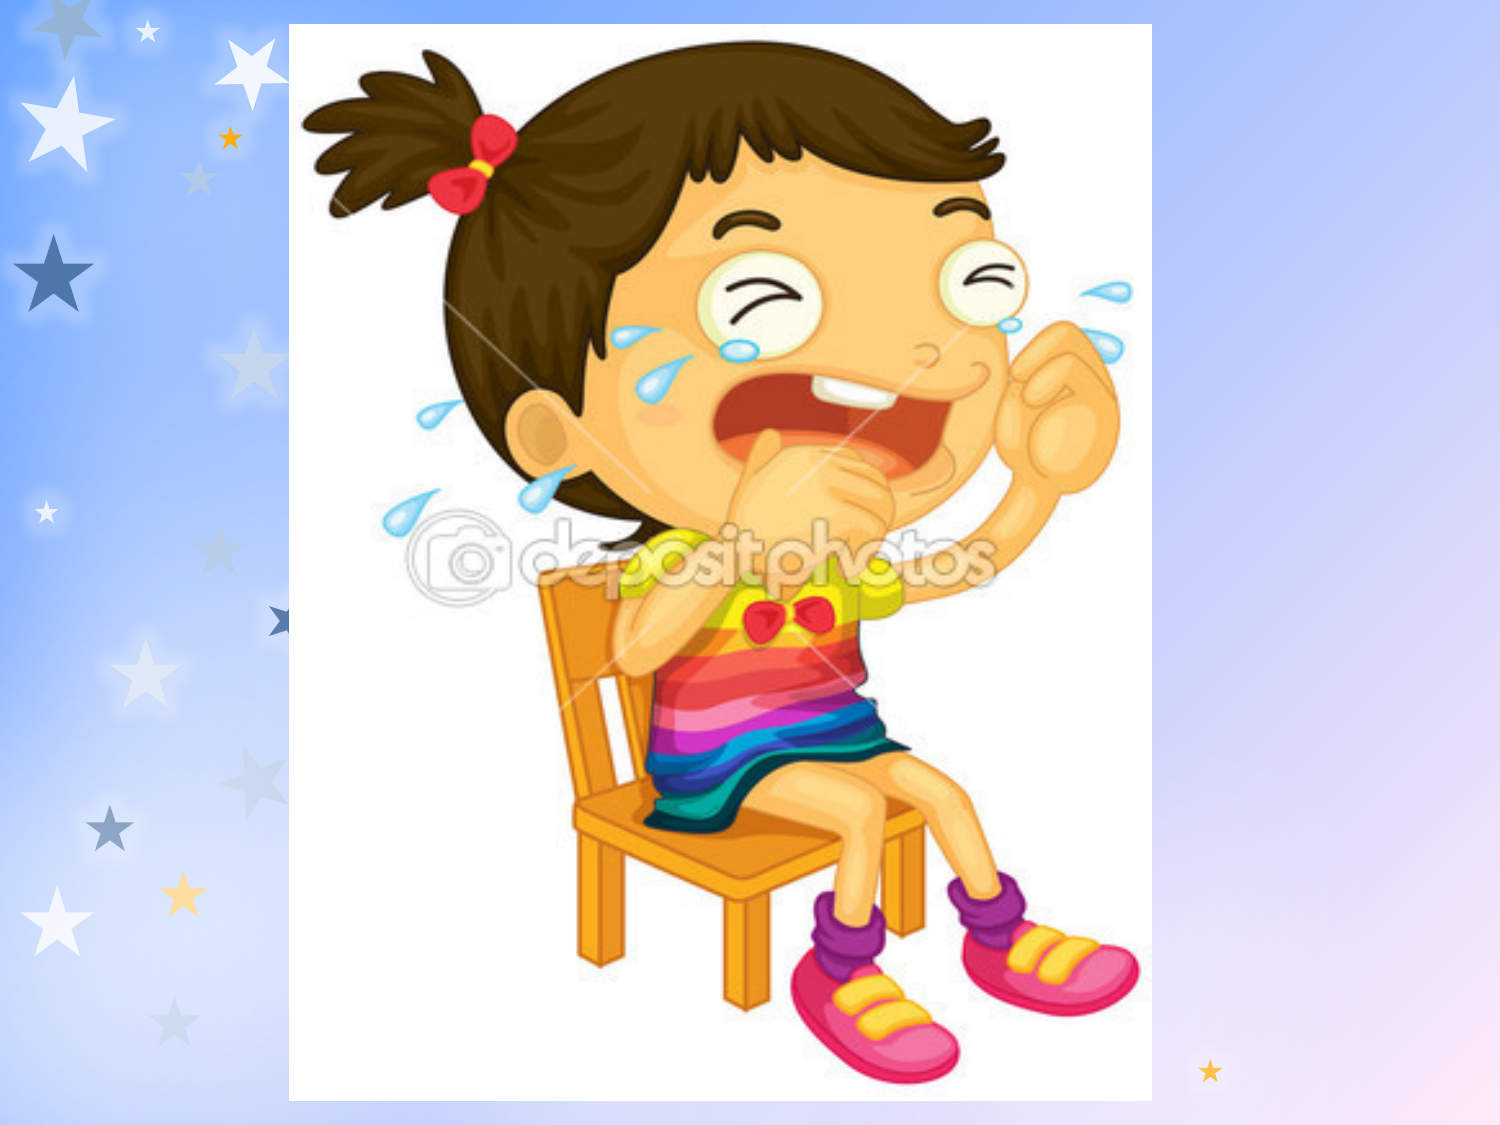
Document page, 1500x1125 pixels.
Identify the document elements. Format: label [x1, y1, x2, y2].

picture [288, 23, 1152, 1101]
